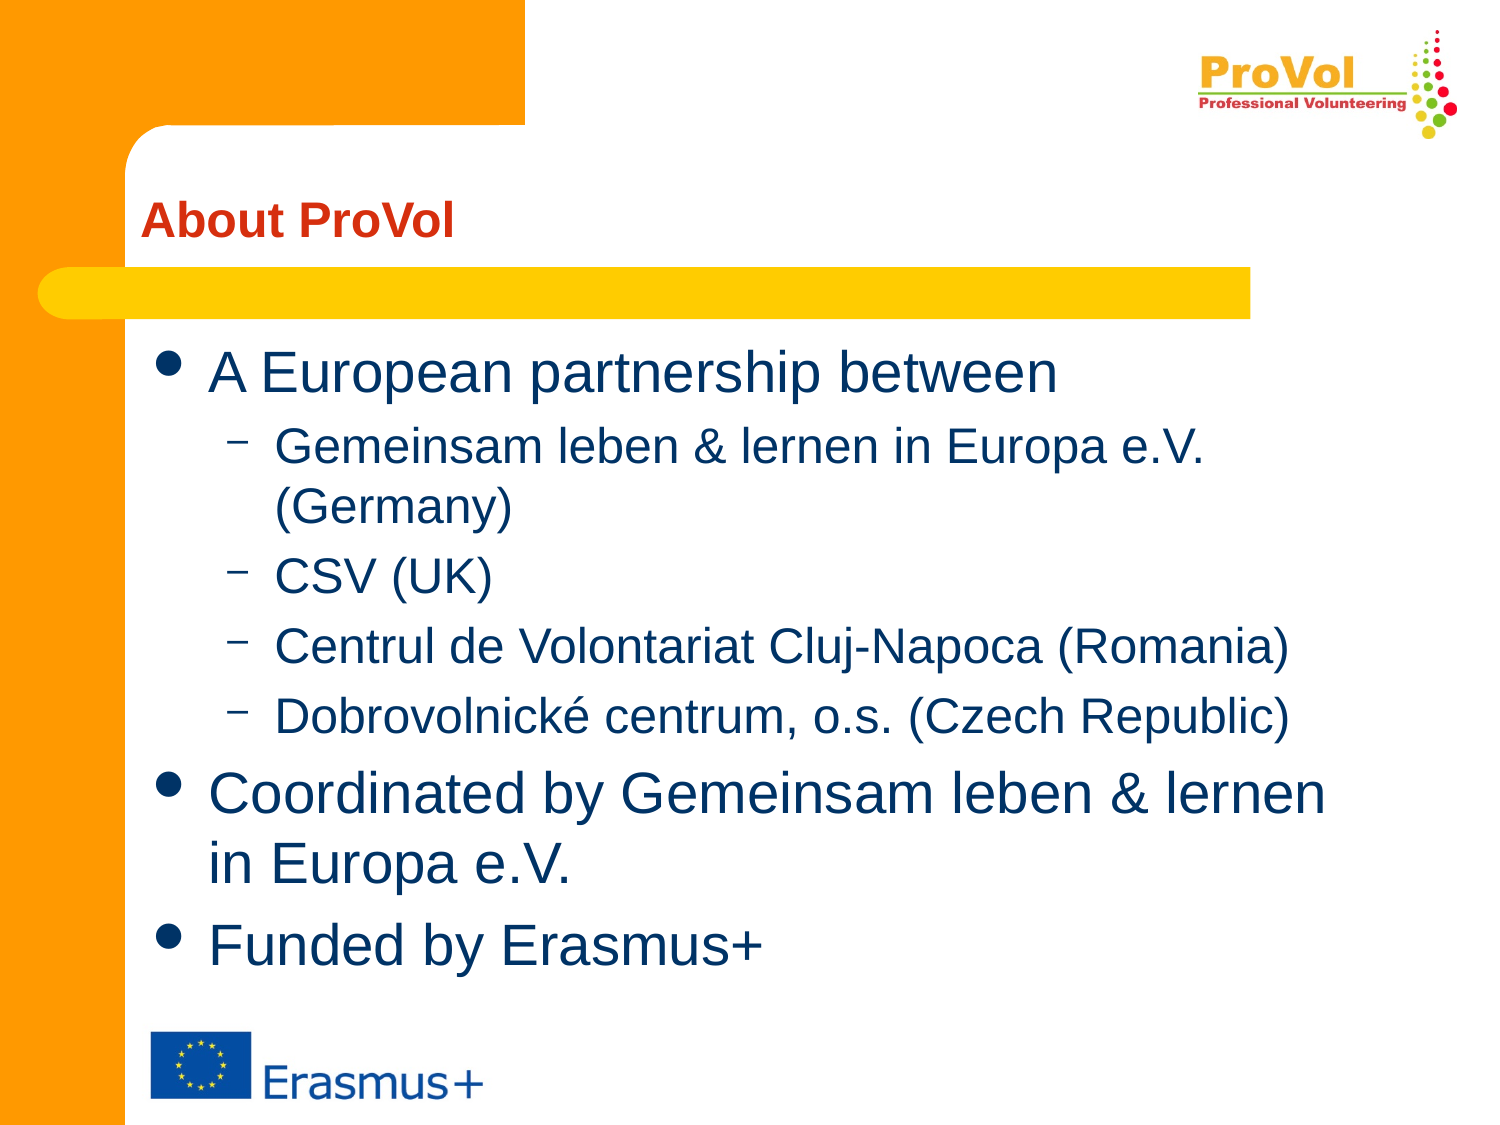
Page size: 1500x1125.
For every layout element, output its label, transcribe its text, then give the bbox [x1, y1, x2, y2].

title About ProVol [125, 125, 1199, 256]
picture [131, 1012, 502, 1118]
picture [1198, 30, 1457, 139]
list A European partnership between Gemeinsam leben & lernen in Europa e.V. (Germany) CSV (UK) Centrul de Volontariat Cluj-Napoca (Romania) Dobrovolnické centrum, o.s. (Czech Republic) Coordinated by Gemeinsam leben & lernen in Europa e.V. Funded by Erasmus+ [137, 326, 1400, 999]
